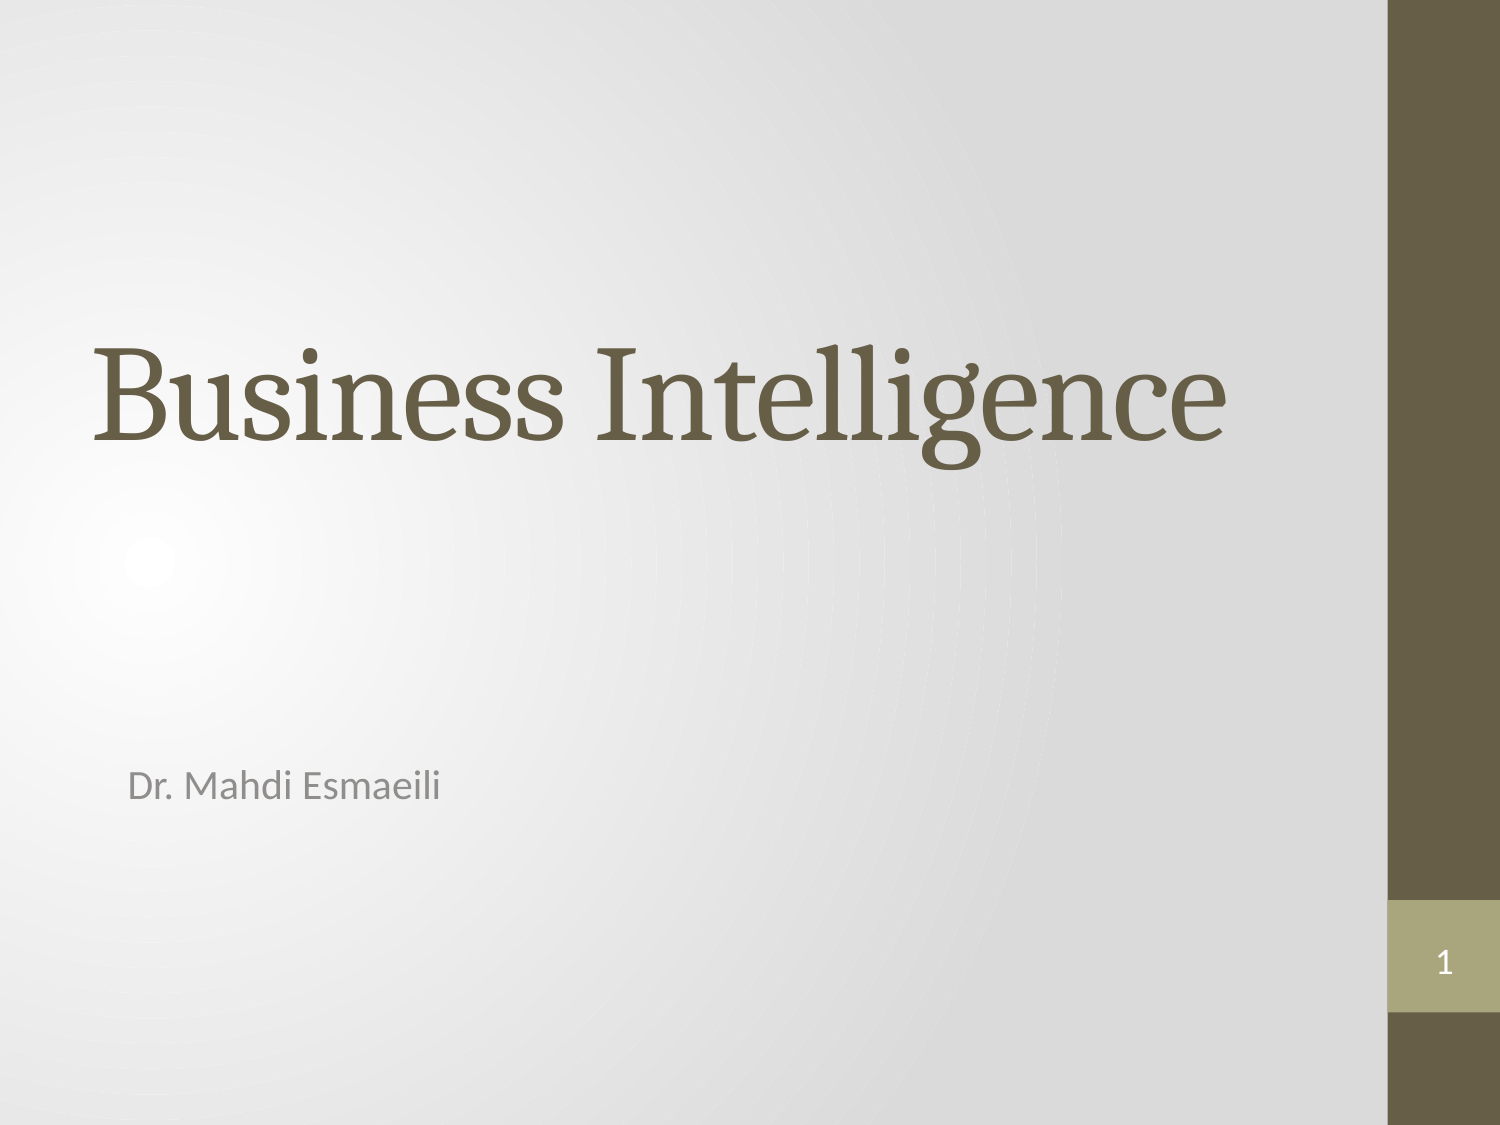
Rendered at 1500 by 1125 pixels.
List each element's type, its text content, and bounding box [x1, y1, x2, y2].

title Business Intelligence [75, 249, 1313, 476]
subtitle Dr. Mahdi Esmaeili [112, 750, 1173, 925]
slide_number 1 [1397, 925, 1492, 994]
